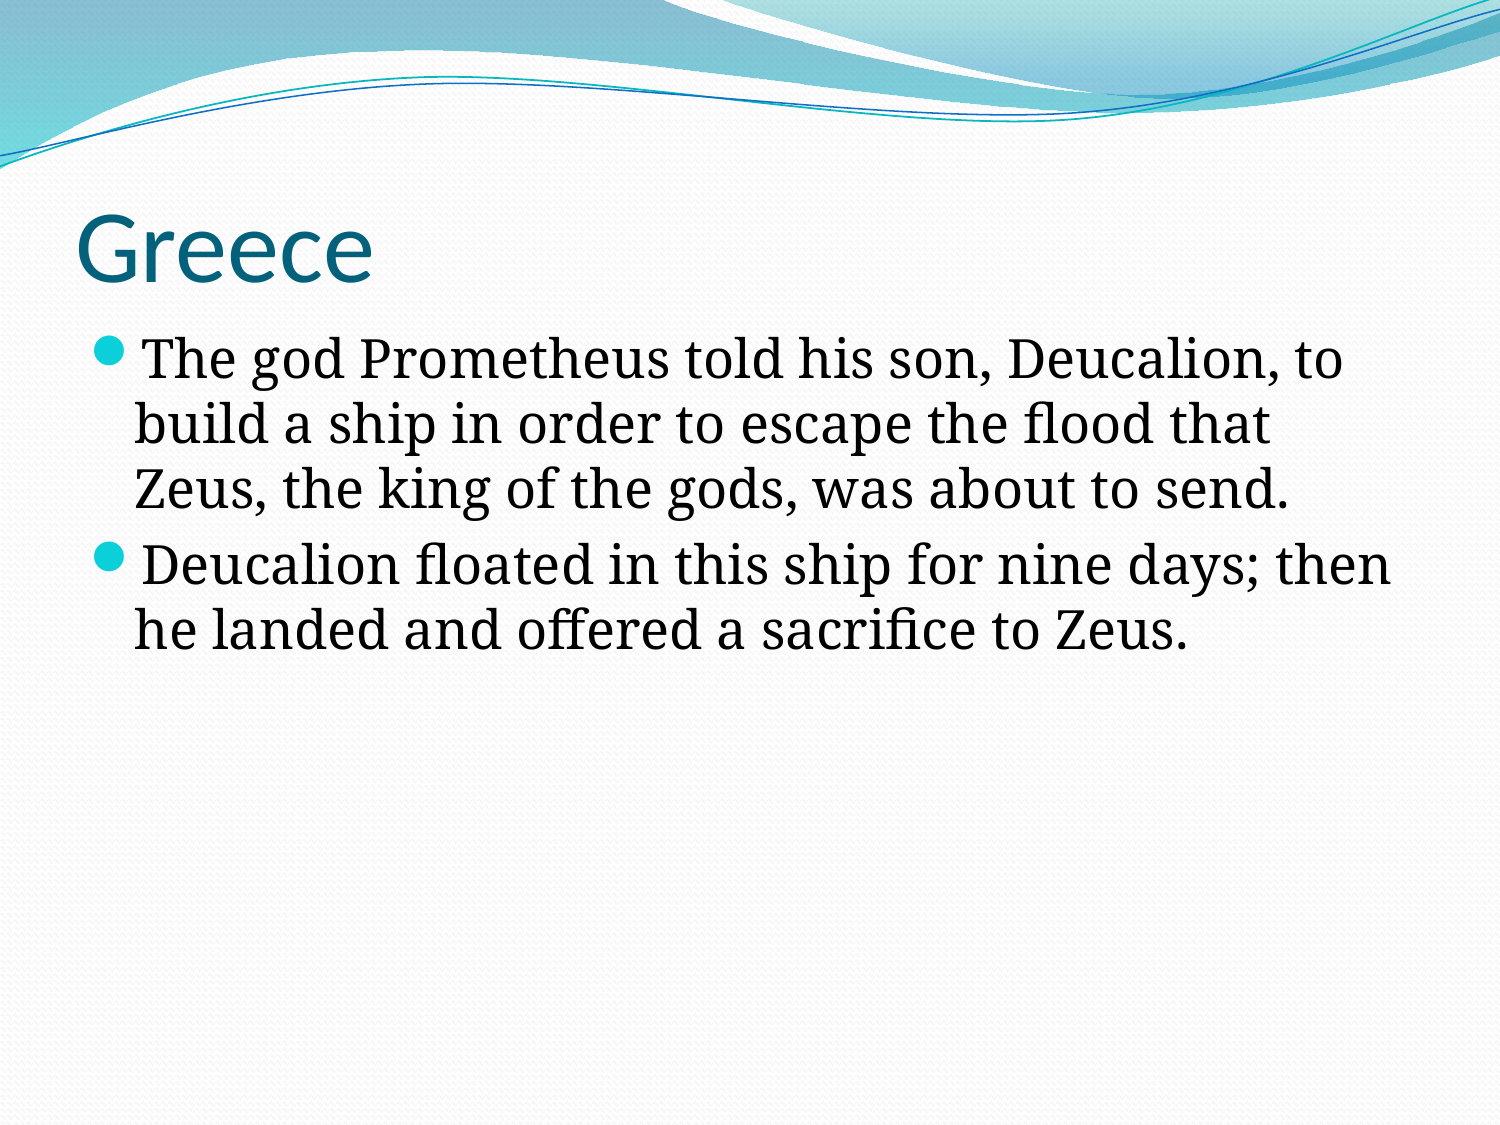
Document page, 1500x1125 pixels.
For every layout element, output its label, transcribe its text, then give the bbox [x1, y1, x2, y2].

title Greece [75, 115, 1425, 303]
list The god Prometheus told his son, Deucalion, to build a ship in order to escape the flood that Zeus, the king of the gods, was about to send. Deucalion floated in this ship for nine days; then he landed and offered a sacrifice to Zeus. [75, 317, 1425, 1038]
